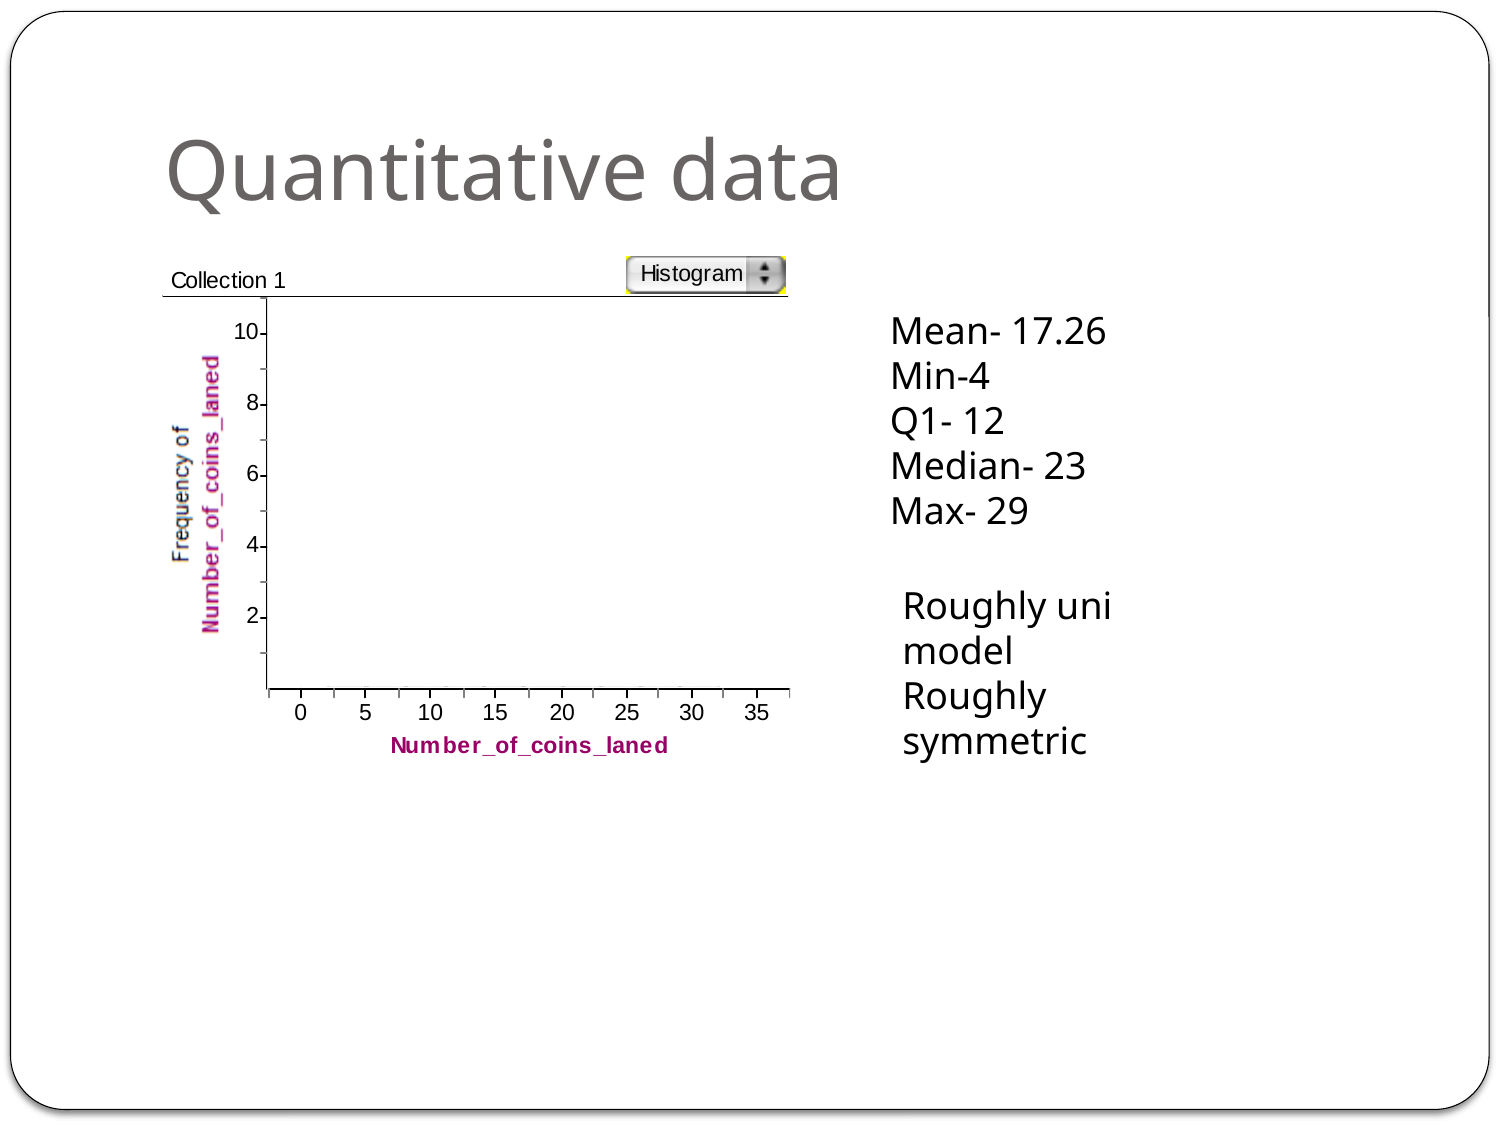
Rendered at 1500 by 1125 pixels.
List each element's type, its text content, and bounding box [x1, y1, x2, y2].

text_box Mean- 17.26 Min-4 Q1- 12 Median- 23 Max- 29 [874, 299, 1250, 540]
title Quantitative data [150, 45, 1425, 233]
text_box Roughly uni model Roughly symmetric [887, 574, 1225, 770]
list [162, 249, 791, 763]
